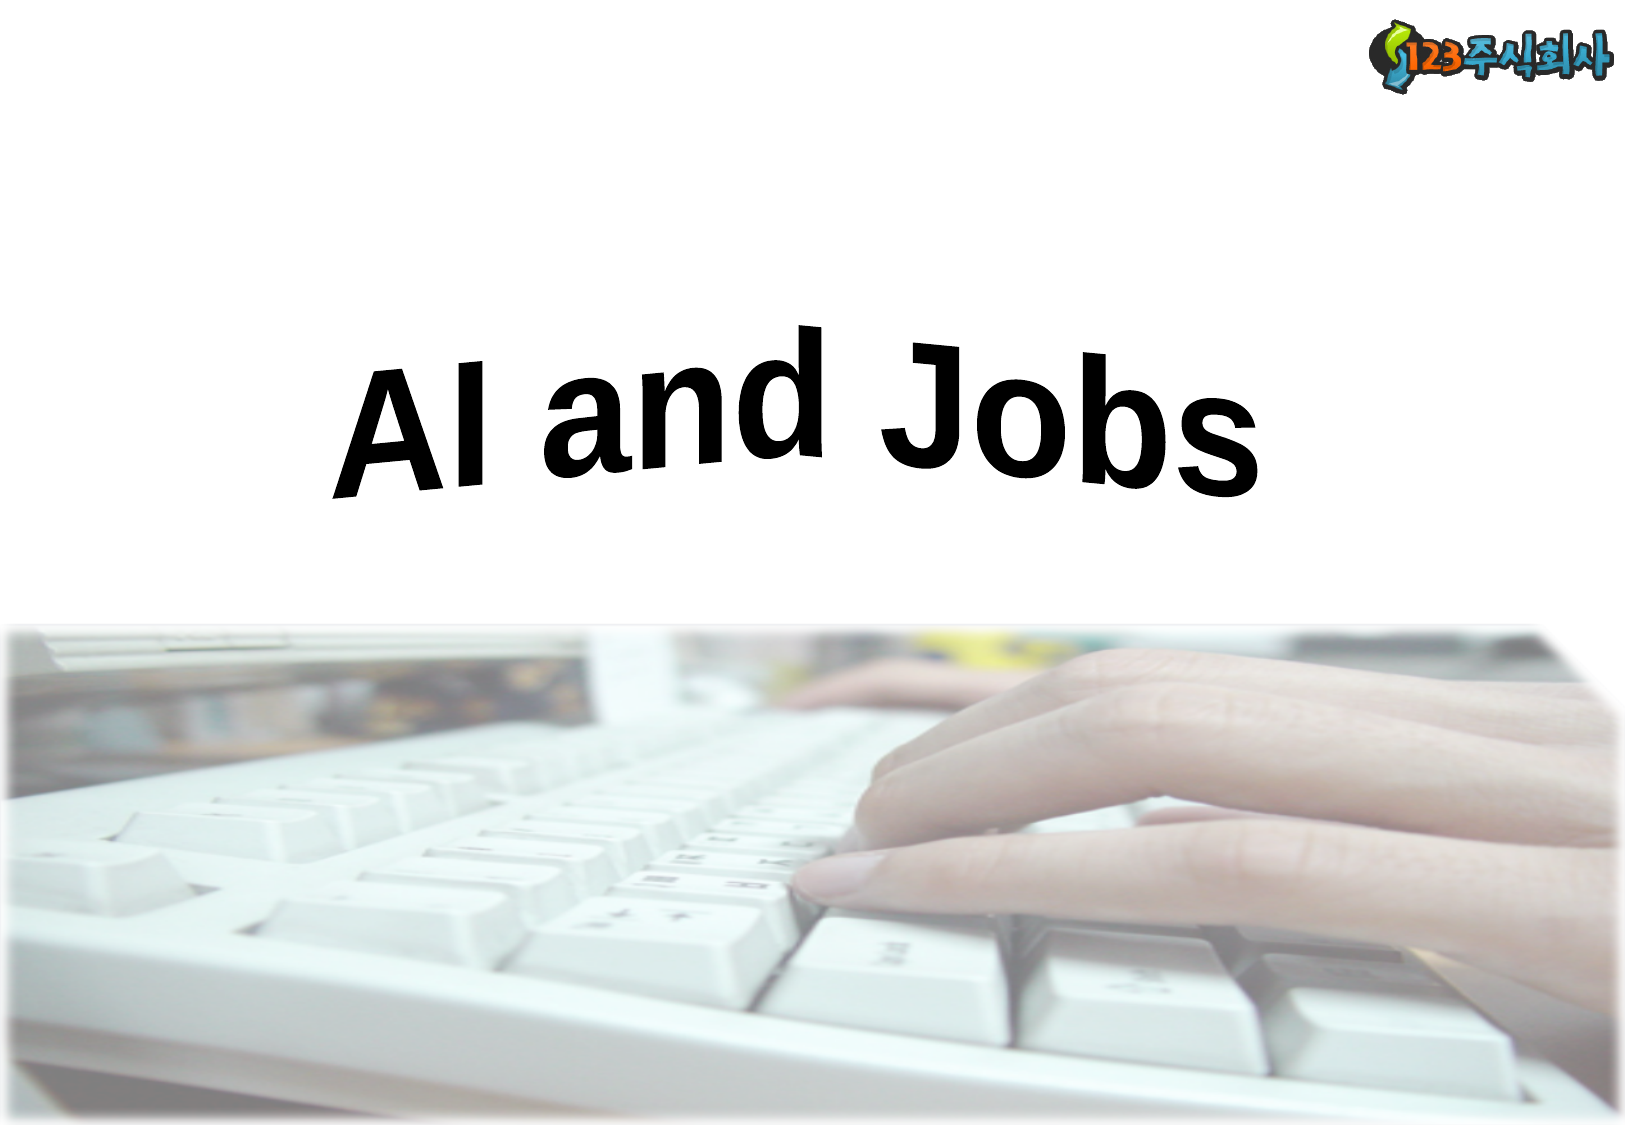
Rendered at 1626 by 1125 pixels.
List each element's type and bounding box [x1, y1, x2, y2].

text_box [17, 642, 1609, 1109]
picture [1357, 6, 1625, 106]
